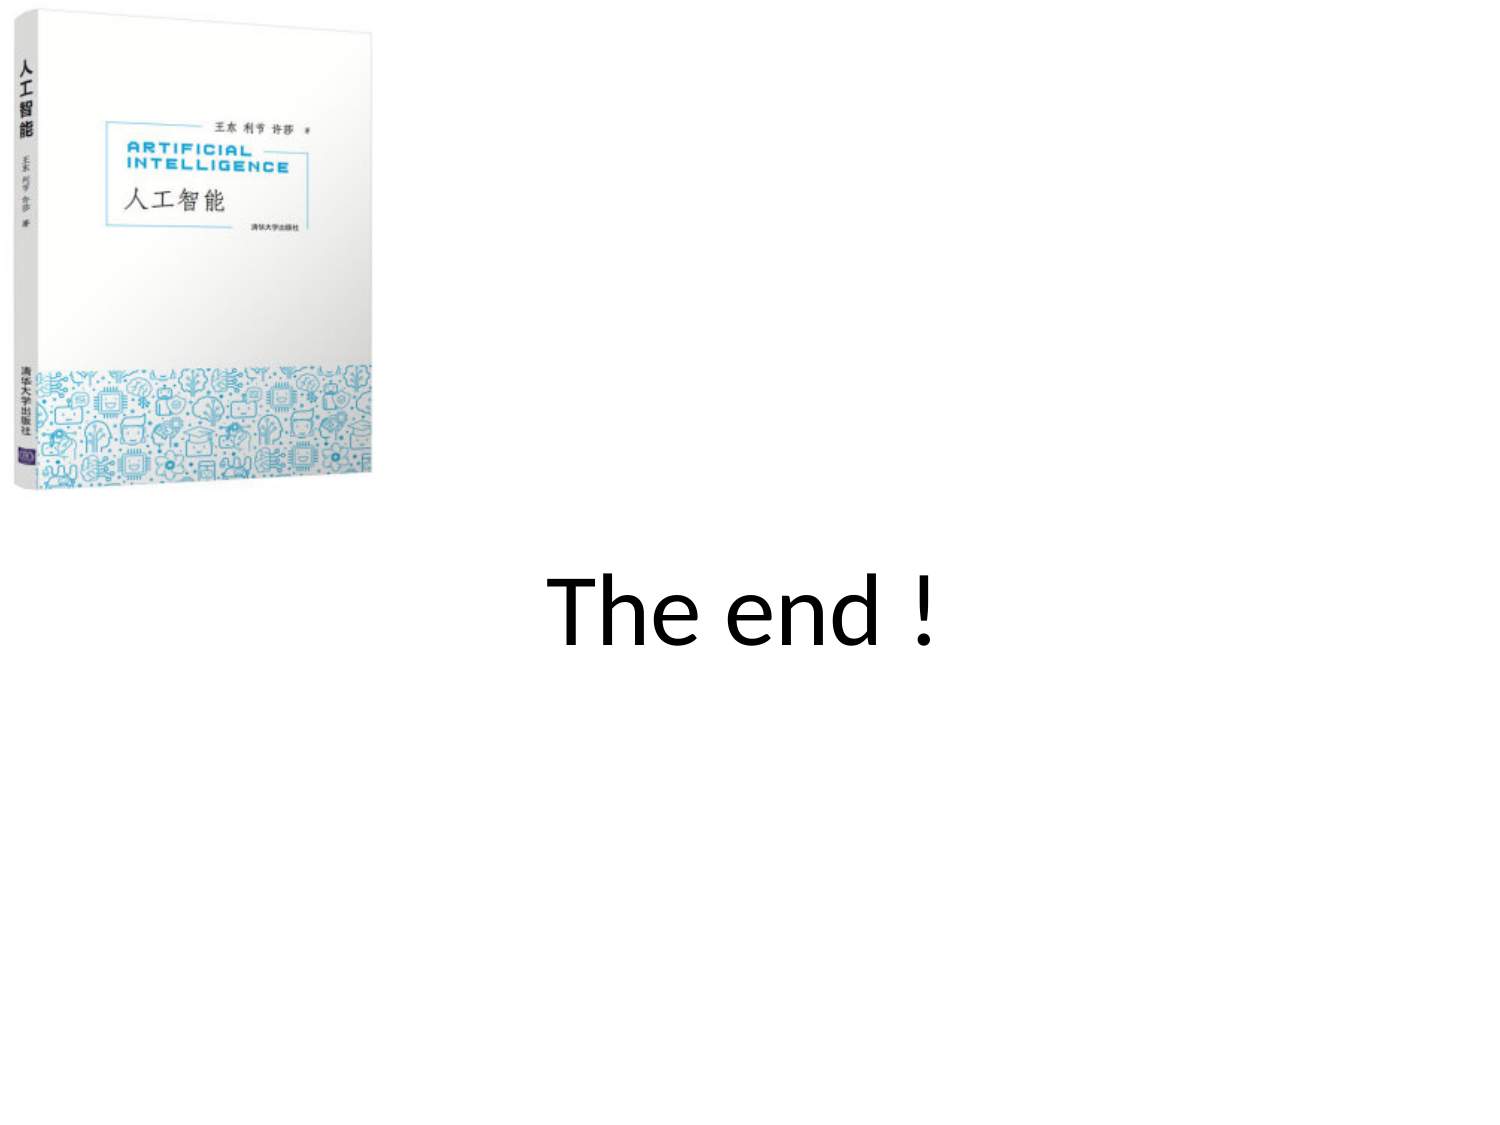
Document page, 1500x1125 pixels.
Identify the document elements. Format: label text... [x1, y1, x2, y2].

text_box The end ! [531, 534, 956, 674]
picture [0, 0, 441, 510]
